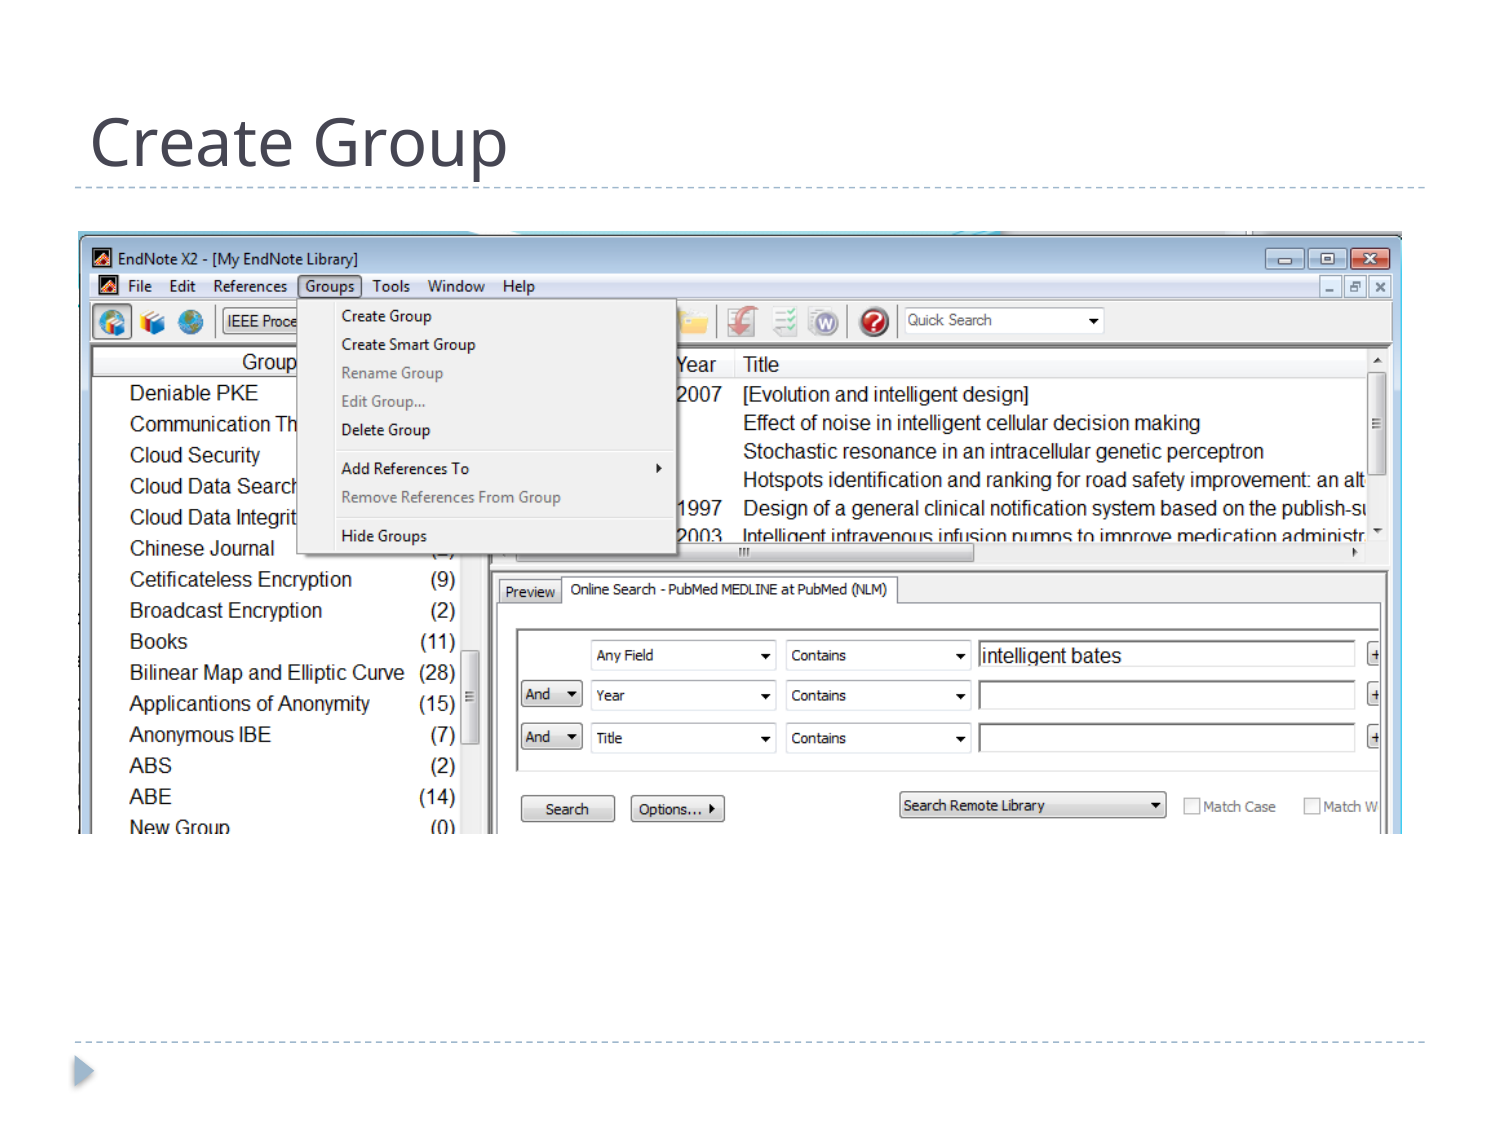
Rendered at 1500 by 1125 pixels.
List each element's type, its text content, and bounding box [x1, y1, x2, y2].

picture [77, 231, 1402, 834]
title Create Group [75, 24, 1425, 188]
